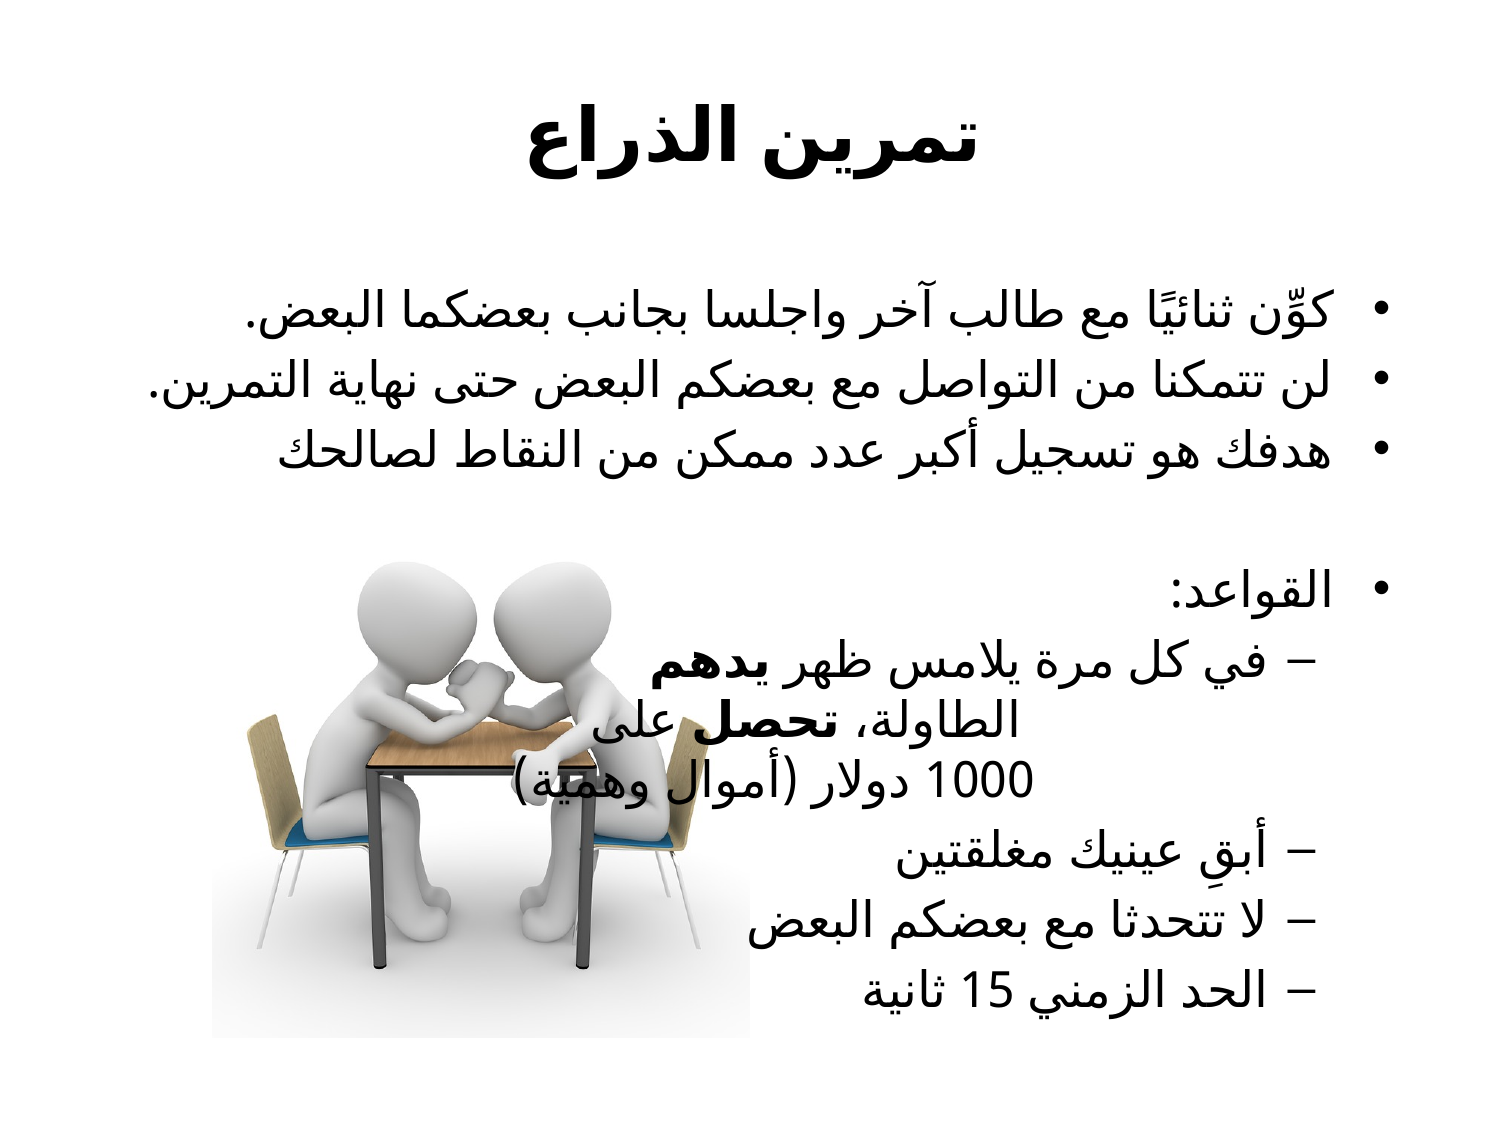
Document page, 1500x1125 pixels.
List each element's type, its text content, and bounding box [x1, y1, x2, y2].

picture [212, 499, 751, 1038]
title تمرين الذراع [75, 37, 1431, 225]
list كوِّن ثنائيًا مع طالب آخر واجلسا بجانب بعضكما البعض. لن تتمكنا من التواصل مع بعضكم البعض حتى نهاية التمرين. هدفك هو تسجيل أكبر عدد ممكن من النقاط لصالحك القواعد: في كل مرة يلامس ظهر يدهم الطاولة، تحصل على 1000 دولار (أموال وهمية) أبقِ عينيك مغلقتين لا تتحدثا مع بعضكم البعض الحد الزمني 15 ثانية [75, 270, 1406, 1088]
